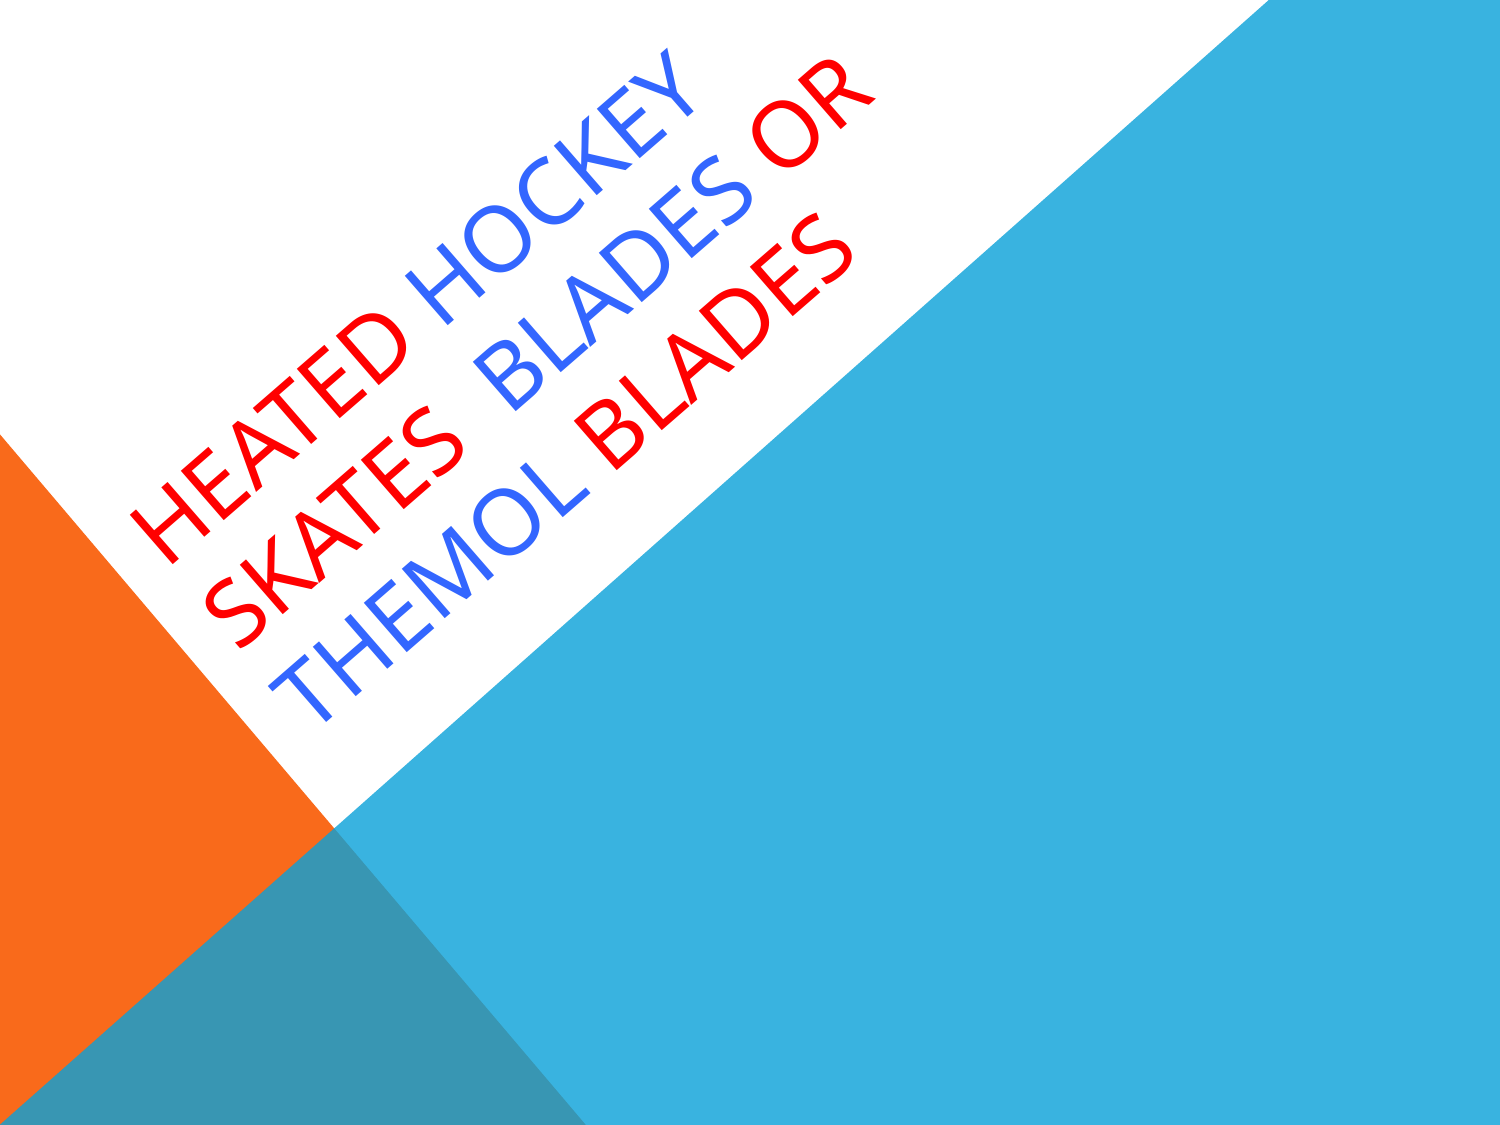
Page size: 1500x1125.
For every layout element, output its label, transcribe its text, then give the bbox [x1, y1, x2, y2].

title Heated hockey skates blades or themol blades [182, 4, 1012, 762]
